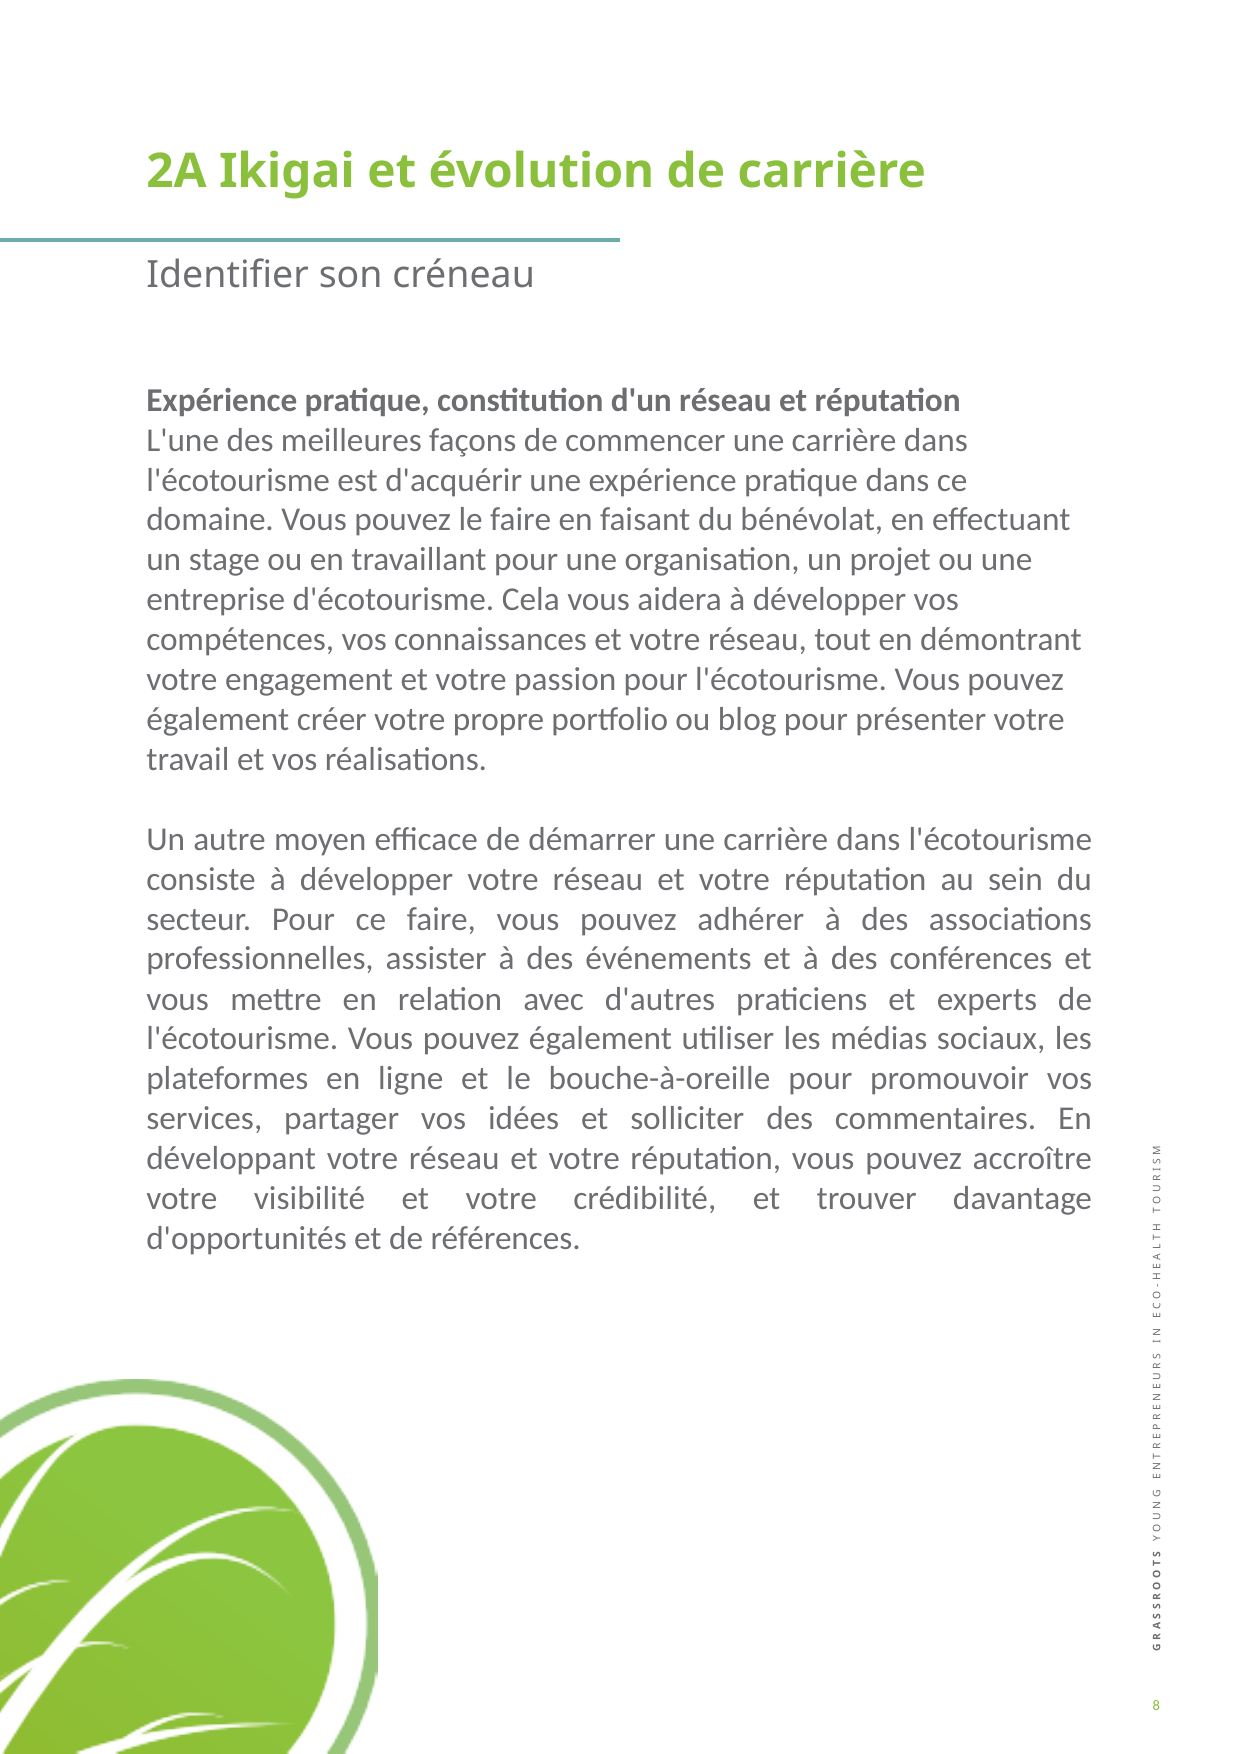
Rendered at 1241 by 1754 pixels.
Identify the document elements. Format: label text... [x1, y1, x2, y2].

list 2A Ikigai et évolution de carrière [131, 132, 1109, 242]
slide_number 8 [1125, 1666, 1187, 1743]
list Identifier son créneau [131, 242, 1109, 371]
list Expérience pratique, constitution d'un réseau et réputation L'une des meilleures façons de commencer une carrière dans l'écotourisme est d'acquérir une expérience pratique dans ce domaine. Vous pouvez le faire en faisant du bénévolat, en effectuant un stage ou en travaillant pour une organisation, un projet ou une entreprise d'écotourisme. Cela vous aidera à développer vos compétences, vos connaissances et votre réseau, tout en démontrant votre engagement et votre passion pour l'écotourisme. Vous pouvez également créer votre propre portfolio ou blog pour présenter votre travail et vos réalisations. Un autre moyen efficace de démarrer une carrière dans l'écotourisme consiste à développer votre réseau et votre réputation au sein du secteur. Pour ce faire, vous pouvez adhérer à des associations professionnelles, assister à des événements et à des conférences et vous mettre en relation avec d'autres praticiens et experts de l'écotourisme. Vous pouvez également utiliser les médias sociaux, les plateformes en ligne et le bouche-à-oreille pour promouvoir vos services, partager vos idées et solliciter des commentaires. En développant votre réseau et votre réputation, vous pouvez accroître votre visibilité et votre crédibilité, et trouver davantage d'opportunités et de références. [131, 371, 1109, 1585]
